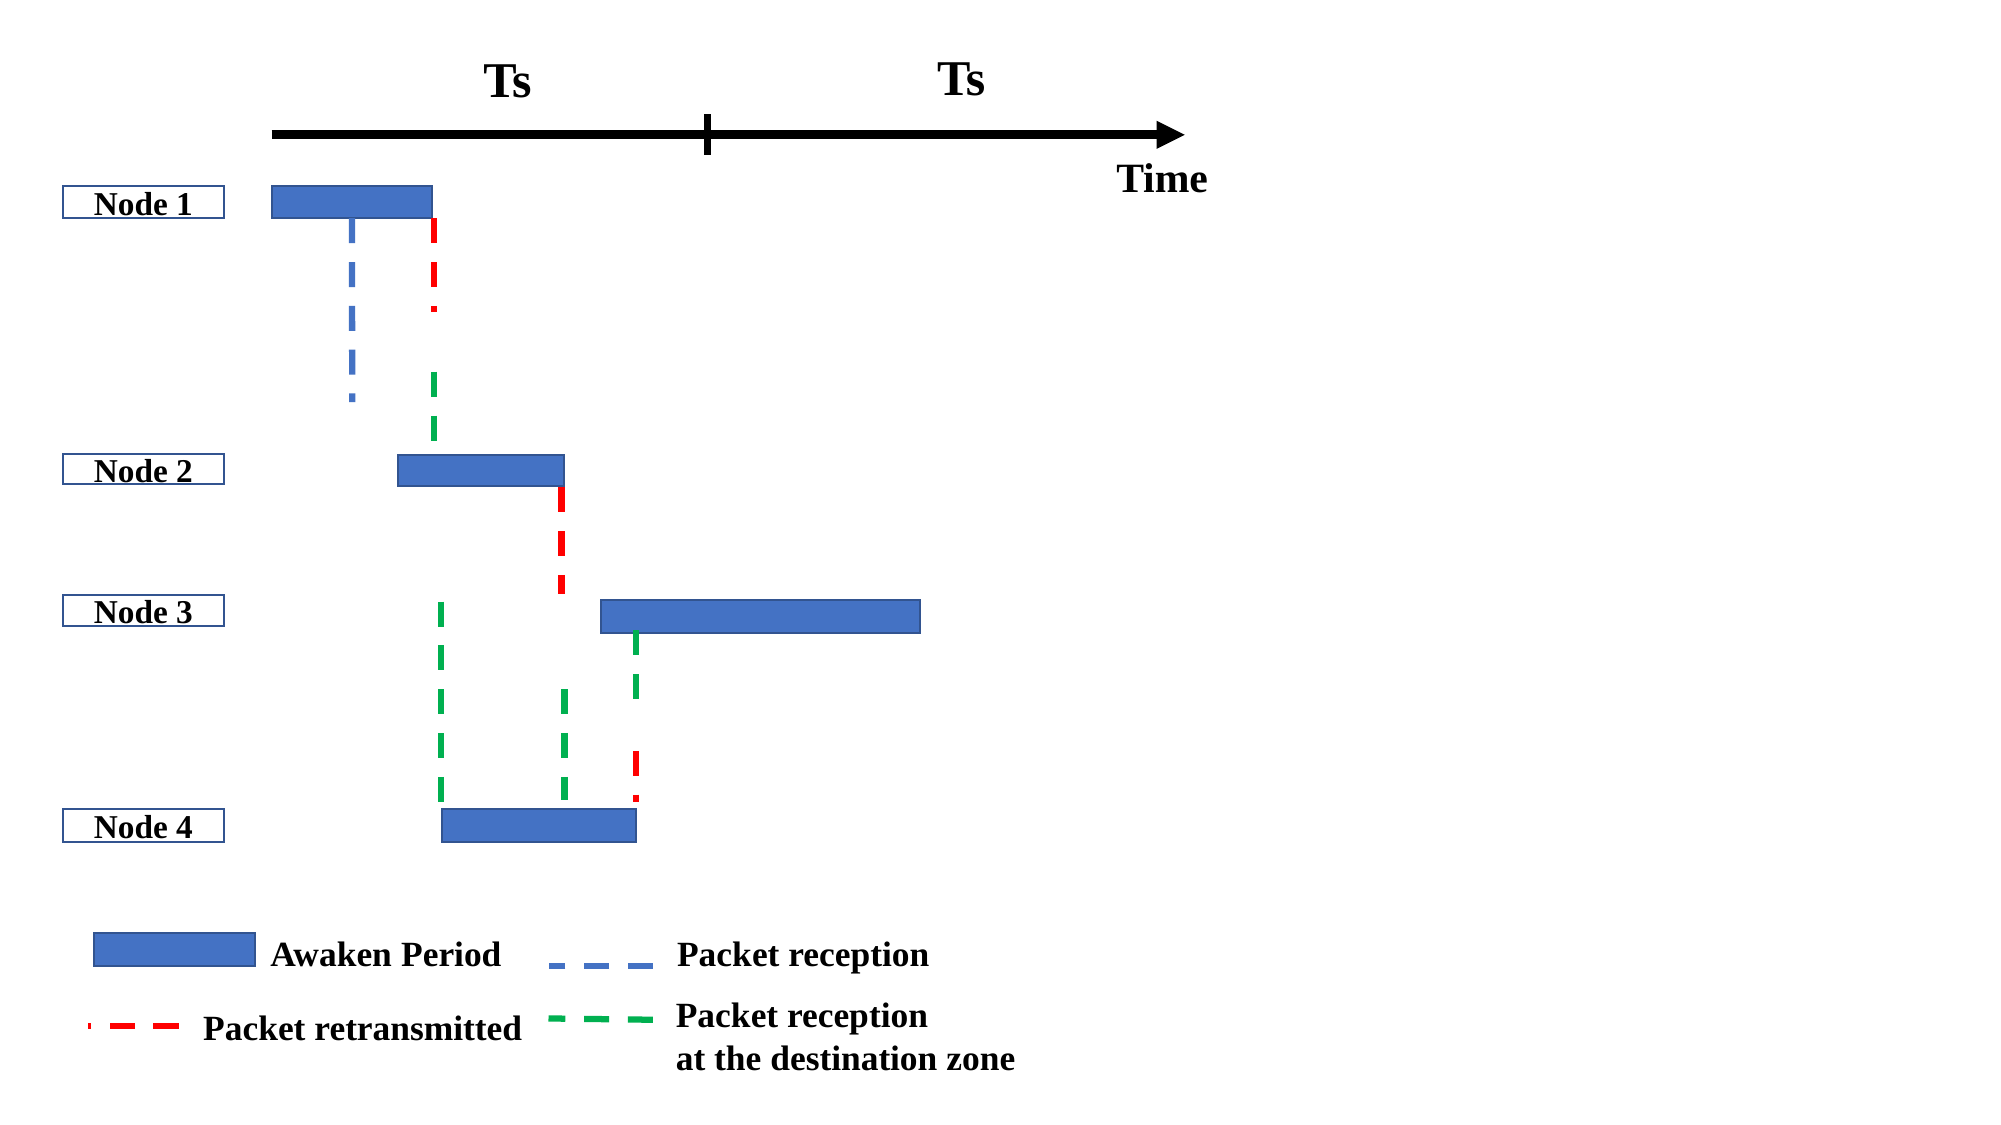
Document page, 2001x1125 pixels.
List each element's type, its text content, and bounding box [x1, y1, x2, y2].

text_box Node 1 [62, 185, 225, 219]
text_box Ts [922, 37, 1001, 113]
text_box Node 4 [62, 808, 225, 843]
text_box [93, 932, 255, 967]
text_box [271, 185, 433, 219]
text_box Packet reception [662, 923, 945, 981]
text_box Packet reception at the destination zone [661, 984, 1031, 1085]
text_box [441, 808, 637, 843]
text_box Packet retransmitted [188, 997, 538, 1055]
text_box Node 3 [62, 594, 225, 627]
text_box Awaken Period [255, 923, 517, 981]
text_box Ts [468, 39, 547, 115]
text_box Node 2 [62, 453, 225, 485]
text_box [600, 599, 921, 634]
text_box Time [1101, 143, 1223, 209]
text_box [397, 454, 565, 487]
